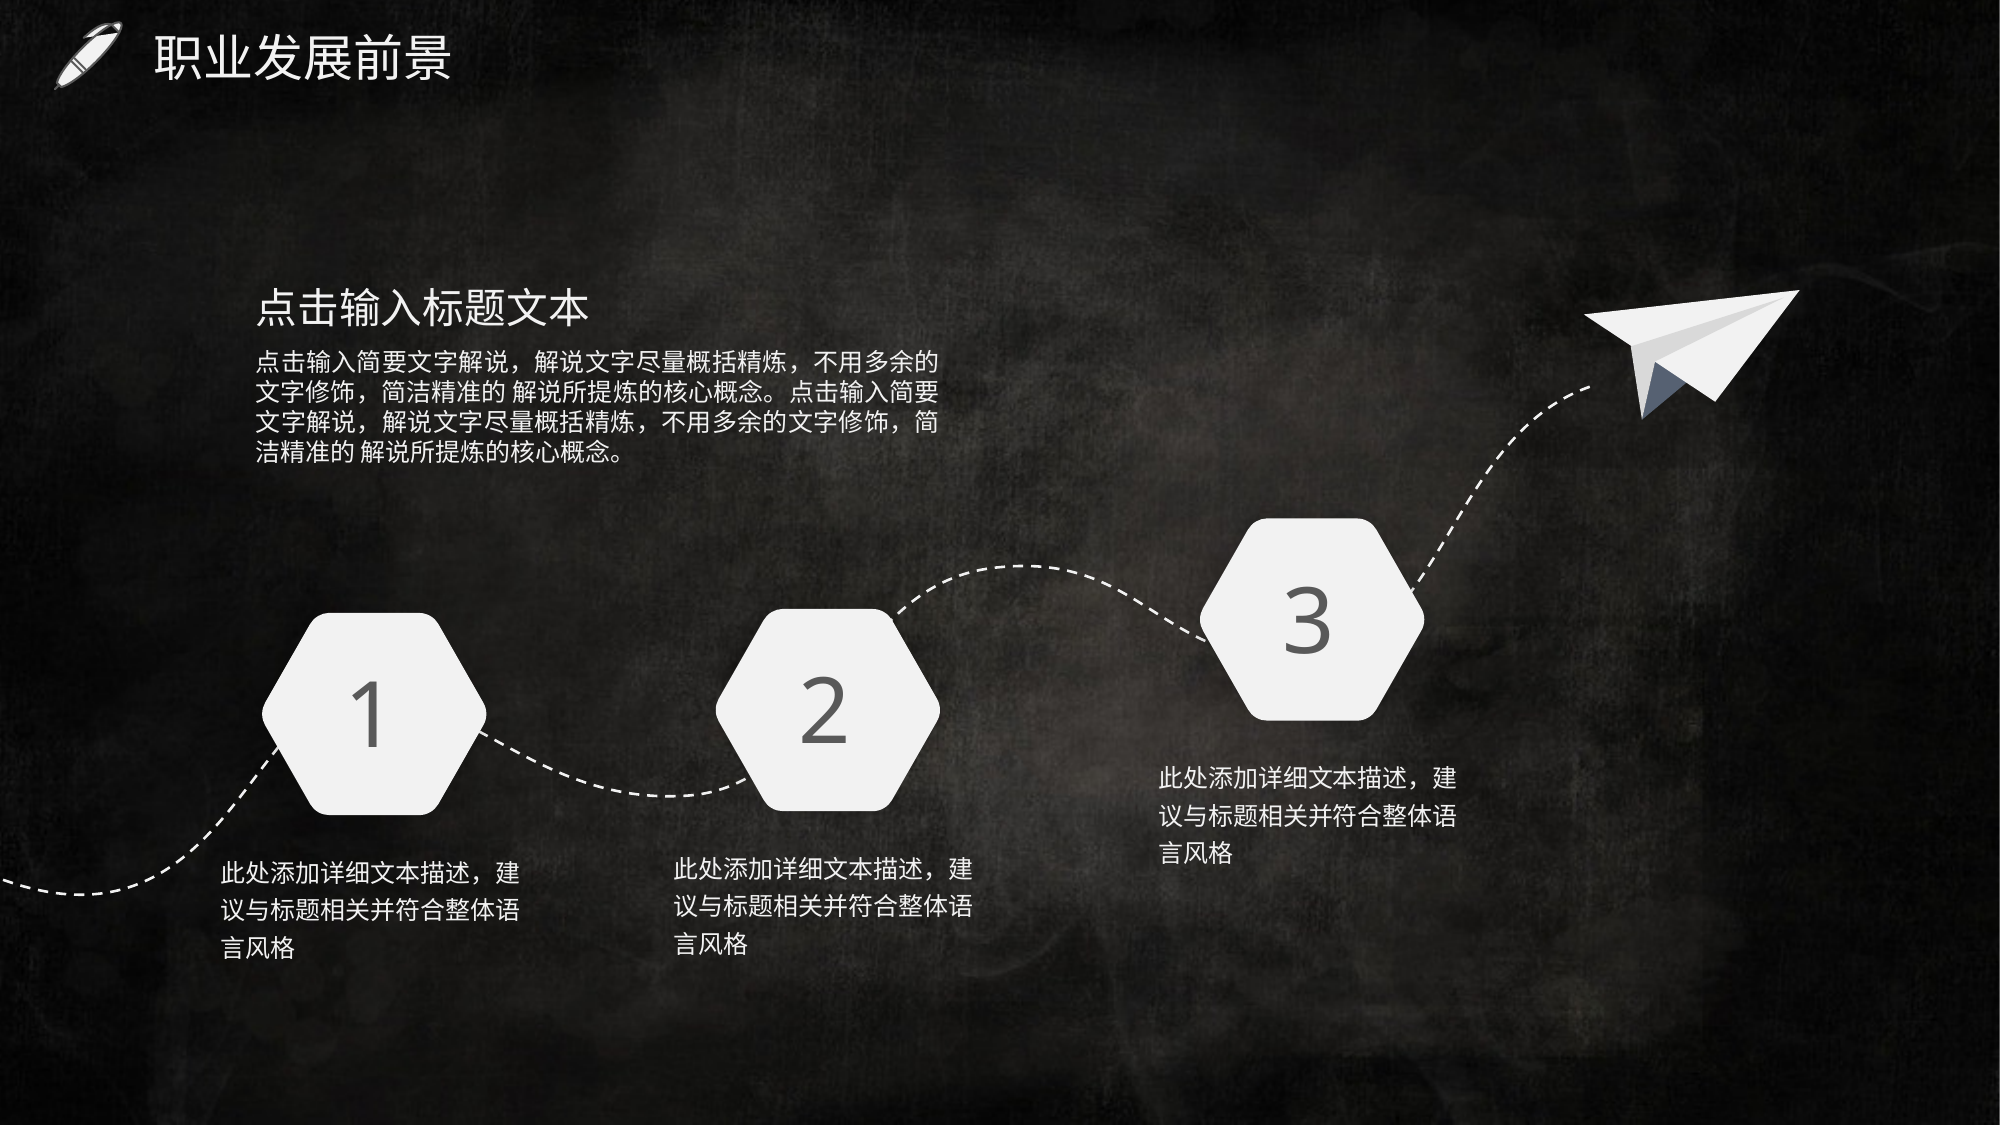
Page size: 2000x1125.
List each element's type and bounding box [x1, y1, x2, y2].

picture [0, 0, 2000, 1125]
text_box [1583, 289, 1800, 420]
